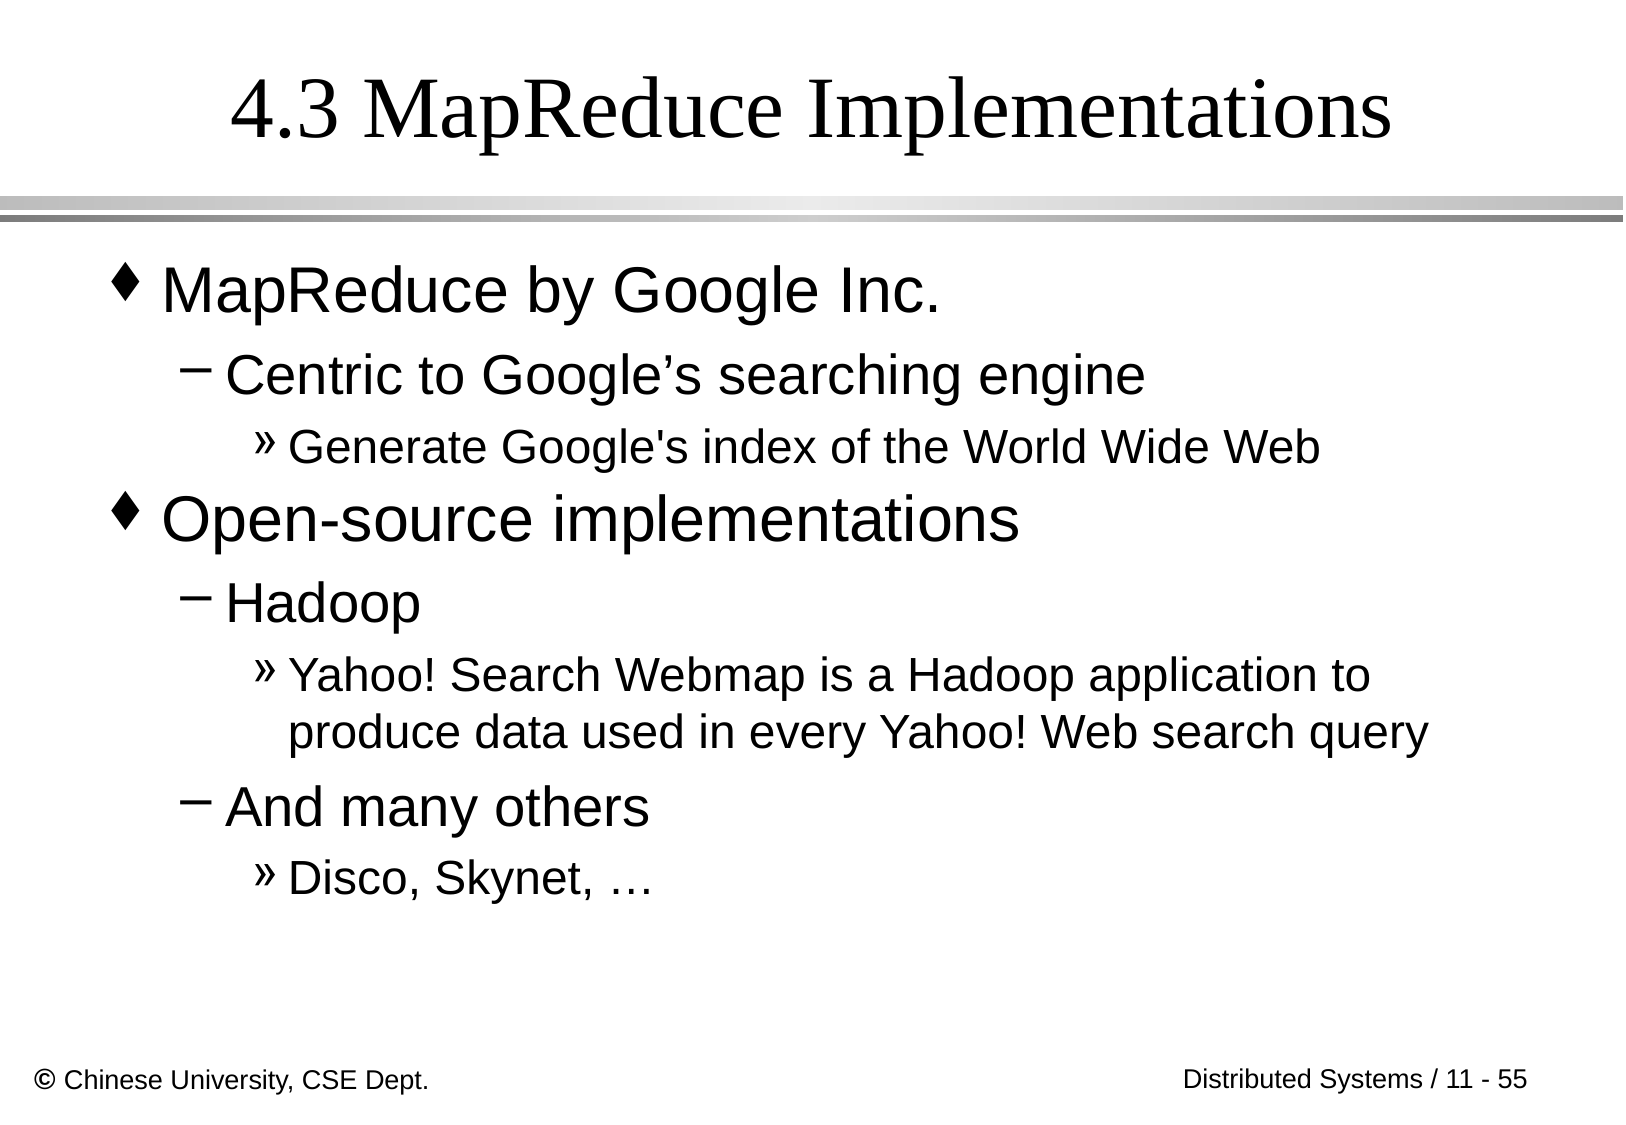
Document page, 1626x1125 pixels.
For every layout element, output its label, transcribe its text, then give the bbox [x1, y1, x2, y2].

list MapReduce by Google Inc. Centric to Google’s searching engine Generate Google's index of the World Wide Web Open-source implementations Hadoop Yahoo! Search Webmap is a Hadoop application to produce data used in every Yahoo! Web search query And many others Disco, Skynet, … [92, 249, 1506, 1038]
title 4.3 MapReduce Implementations [50, 62, 1575, 163]
